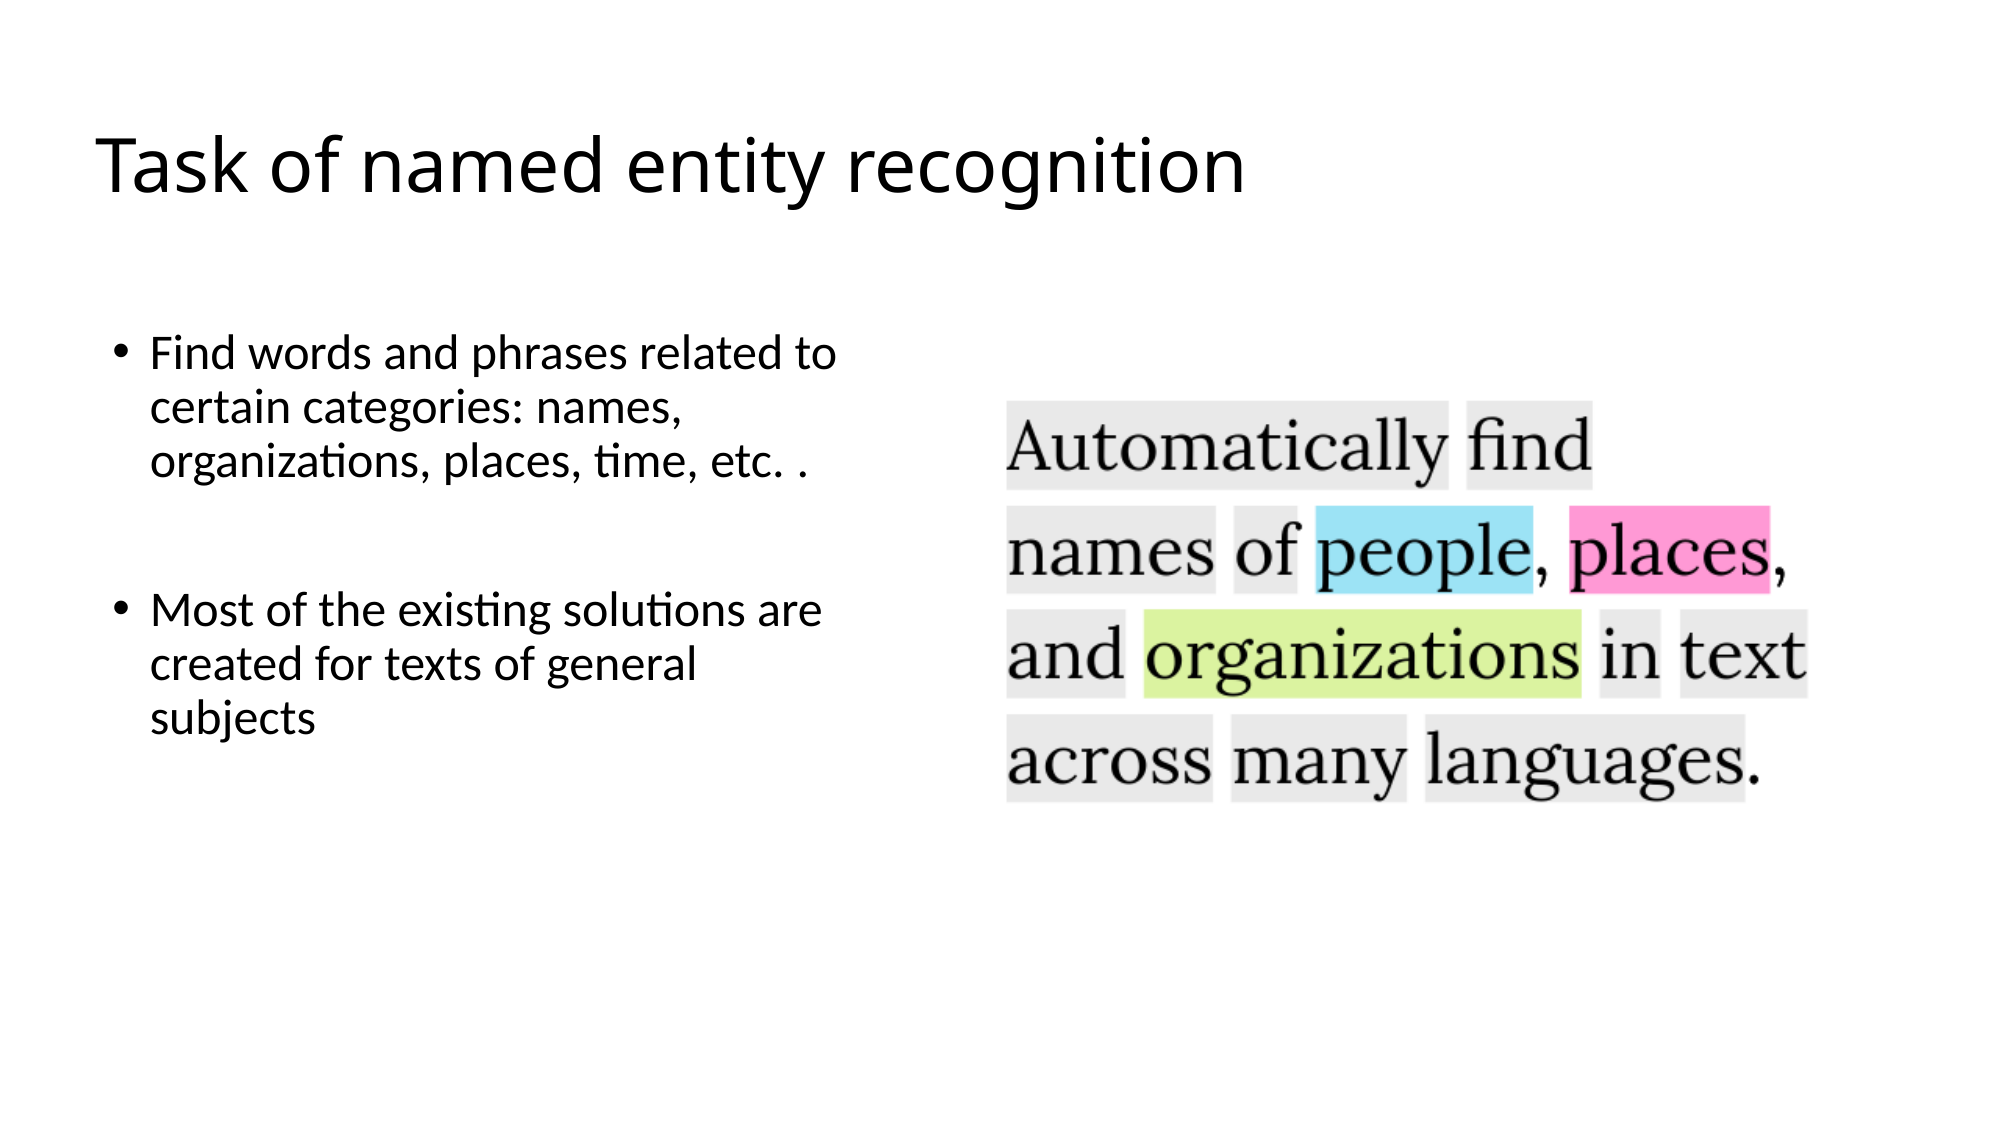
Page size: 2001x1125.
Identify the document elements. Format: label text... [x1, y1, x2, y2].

picture [960, 376, 1843, 843]
list Find words and phrases related to certain categories: names, organizations, places, time, etc. . Most of the existing solutions are created for texts of general subjects [97, 318, 866, 1033]
text_box Task of named entity recognition [80, 59, 1751, 278]
